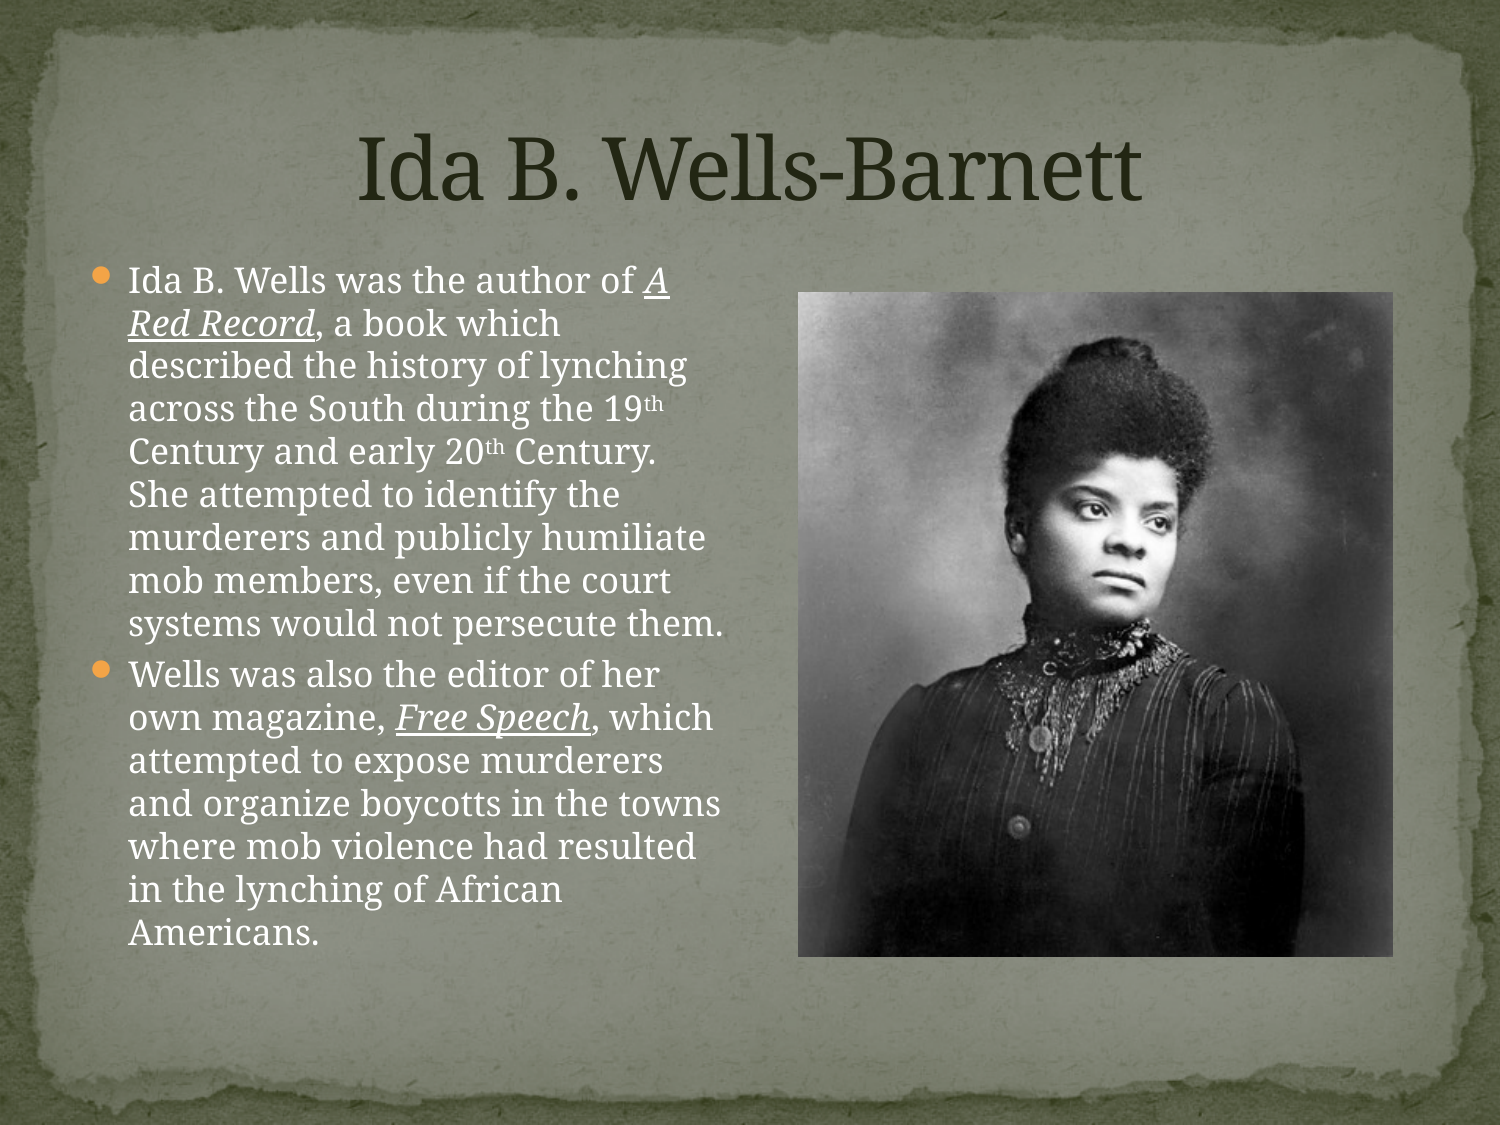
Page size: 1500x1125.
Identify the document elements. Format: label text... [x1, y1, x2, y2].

picture [798, 292, 806, 305]
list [800, 294, 1392, 956]
list Ida B. Wells was the author of A Red Record, a book which described the history of lynching across the South during the 19th Century and early 20th Century. She attempted to identify the murderers and publicly humiliate mob members, even if the court systems would not persecute them. Wells was also the editor of her own magazine, Free Speech, which attempted to expose murderers and organize boycotts in the towns where mob violence had resulted in the lynching of African Americans. [75, 249, 741, 1000]
title Ida B. Wells-Barnett [74, 24, 1425, 225]
